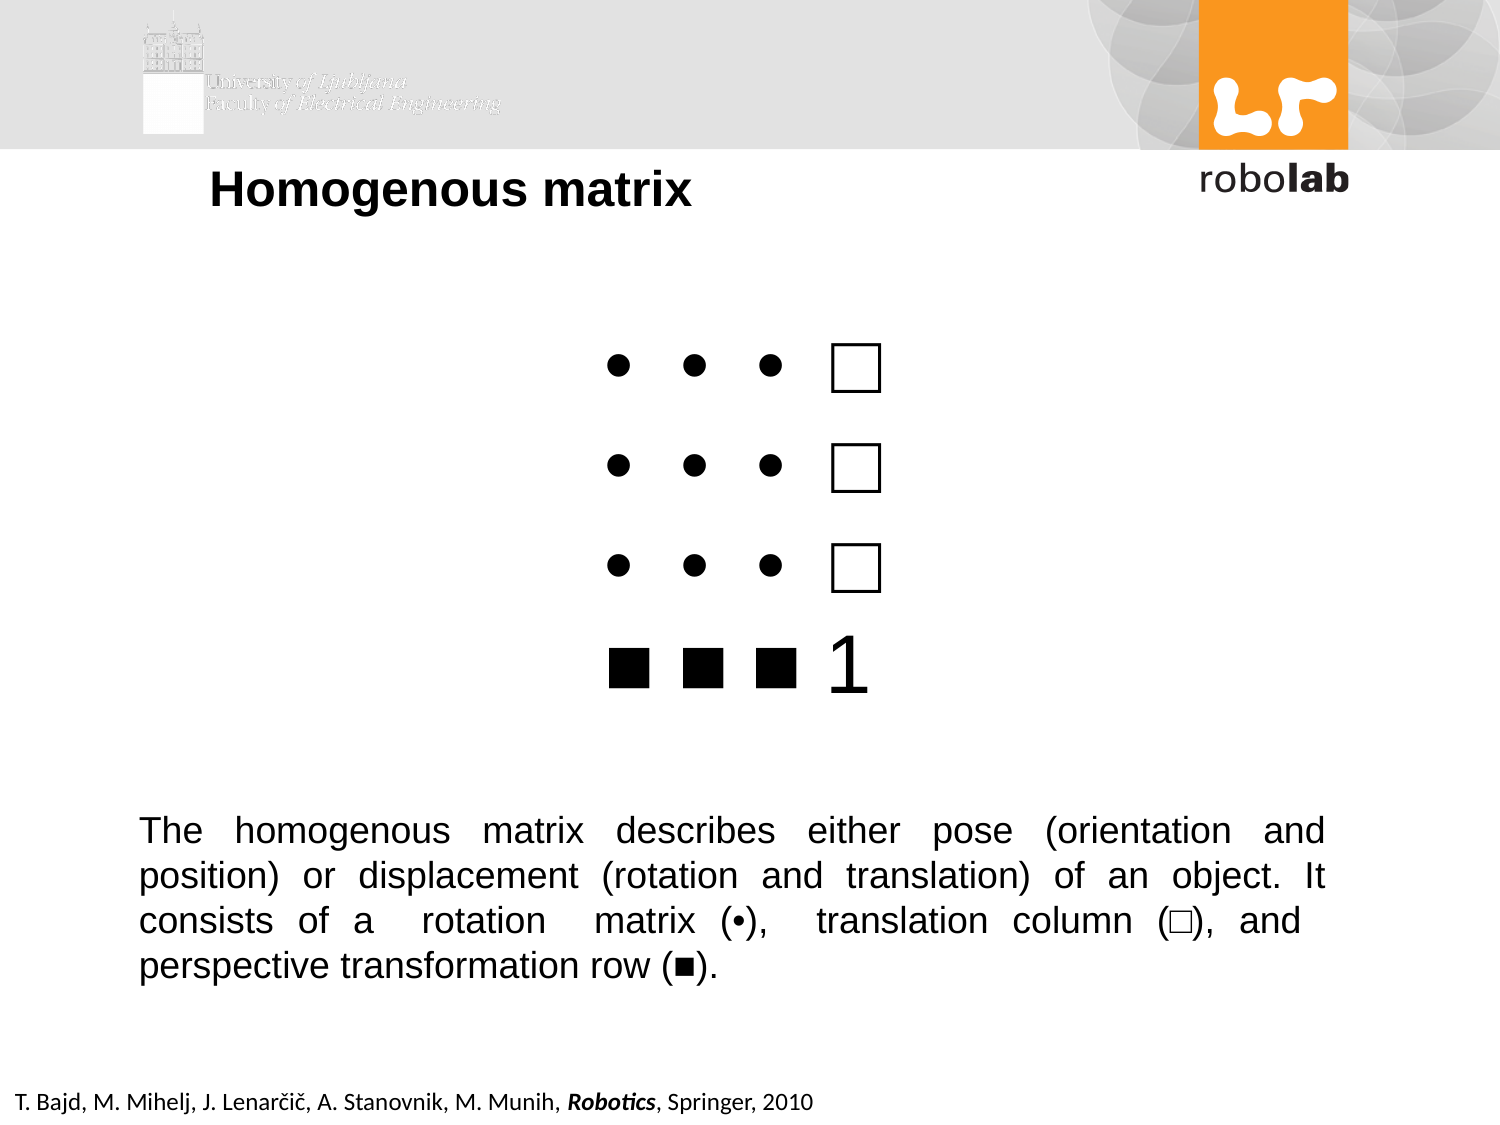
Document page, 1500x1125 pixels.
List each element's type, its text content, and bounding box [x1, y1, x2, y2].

text_box • • • □ • • • □ • • • □ ■ ■ ■ 1 [566, 302, 934, 718]
text_box Homogenous matrix [194, 148, 1062, 224]
picture [998, 0, 1500, 196]
picture [143, 10, 501, 134]
